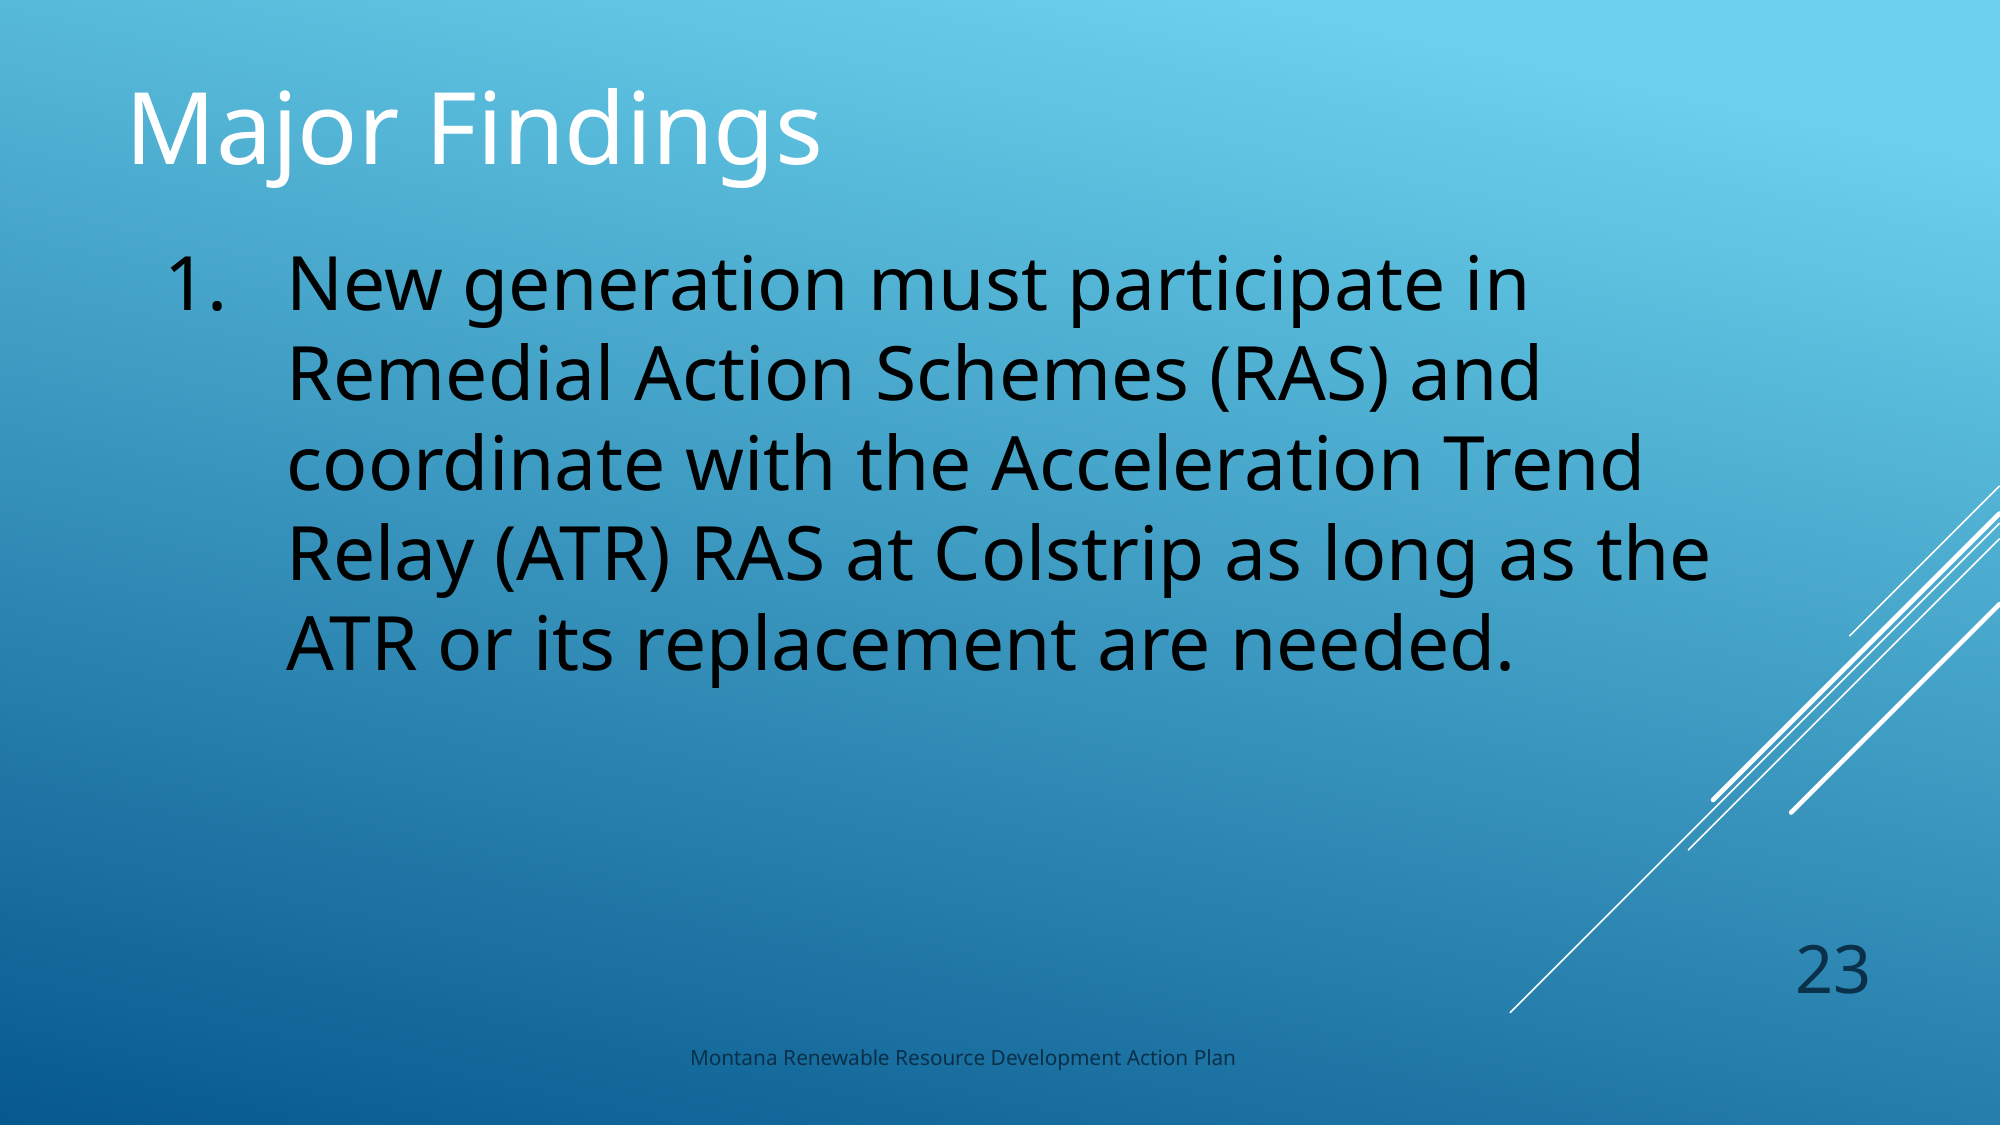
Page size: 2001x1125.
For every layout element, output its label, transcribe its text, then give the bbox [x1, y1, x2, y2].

text_box Major Findings [110, 56, 1874, 192]
slide_number 23 [1700, 915, 1888, 1025]
text_box New generation must participate in Remedial Action Schemes (RAS) and coordinate with the Acceleration Trend Relay (ATR) RAS at Colstrip as long as the ATR or its replacement are needed. [0, 227, 1809, 693]
footer Montana Renewable Resource Development Action Plan [675, 1037, 1425, 1098]
